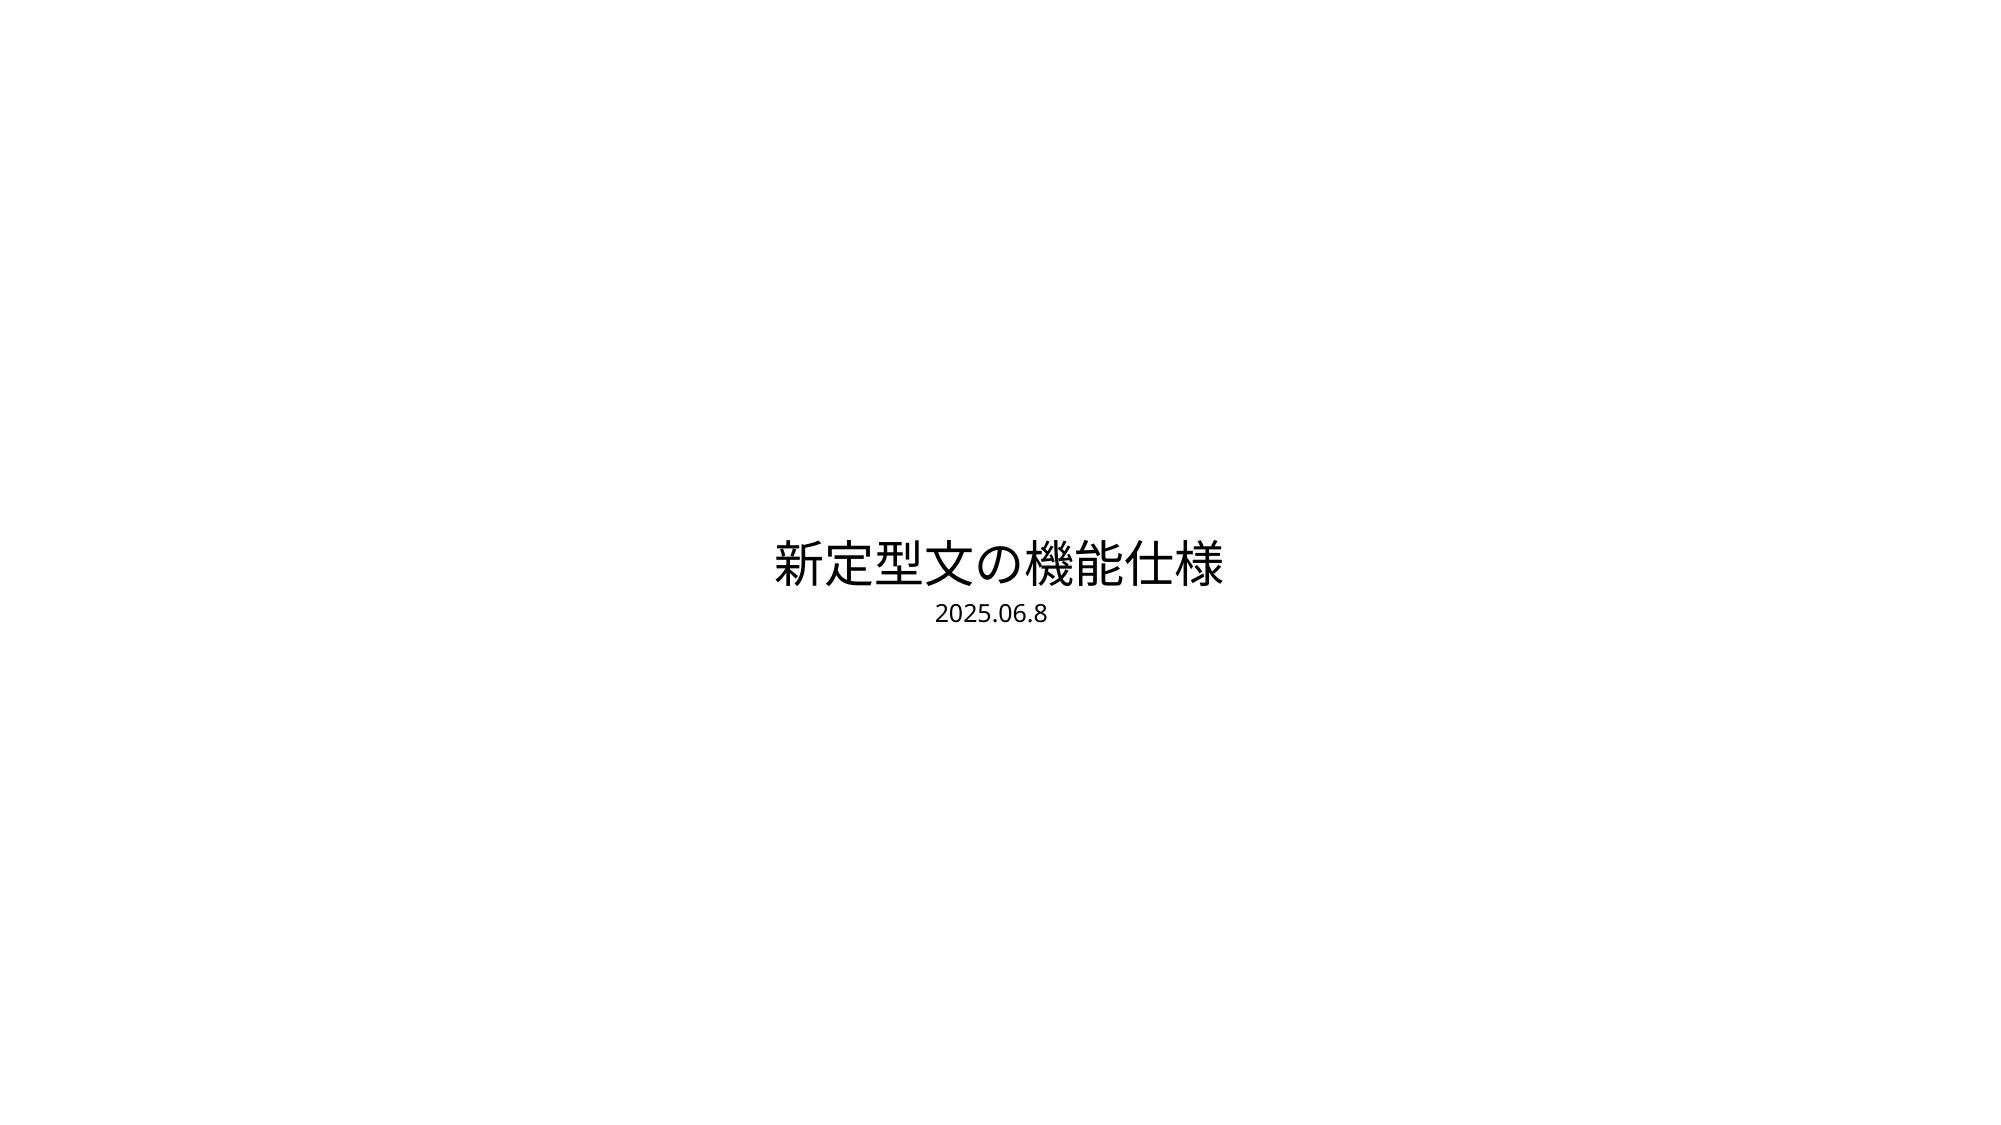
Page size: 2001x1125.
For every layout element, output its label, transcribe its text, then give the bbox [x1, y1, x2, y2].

text_box 2025.06.8 [920, 590, 1064, 636]
text_box 新定型文の機能仕様 [760, 524, 1240, 600]
